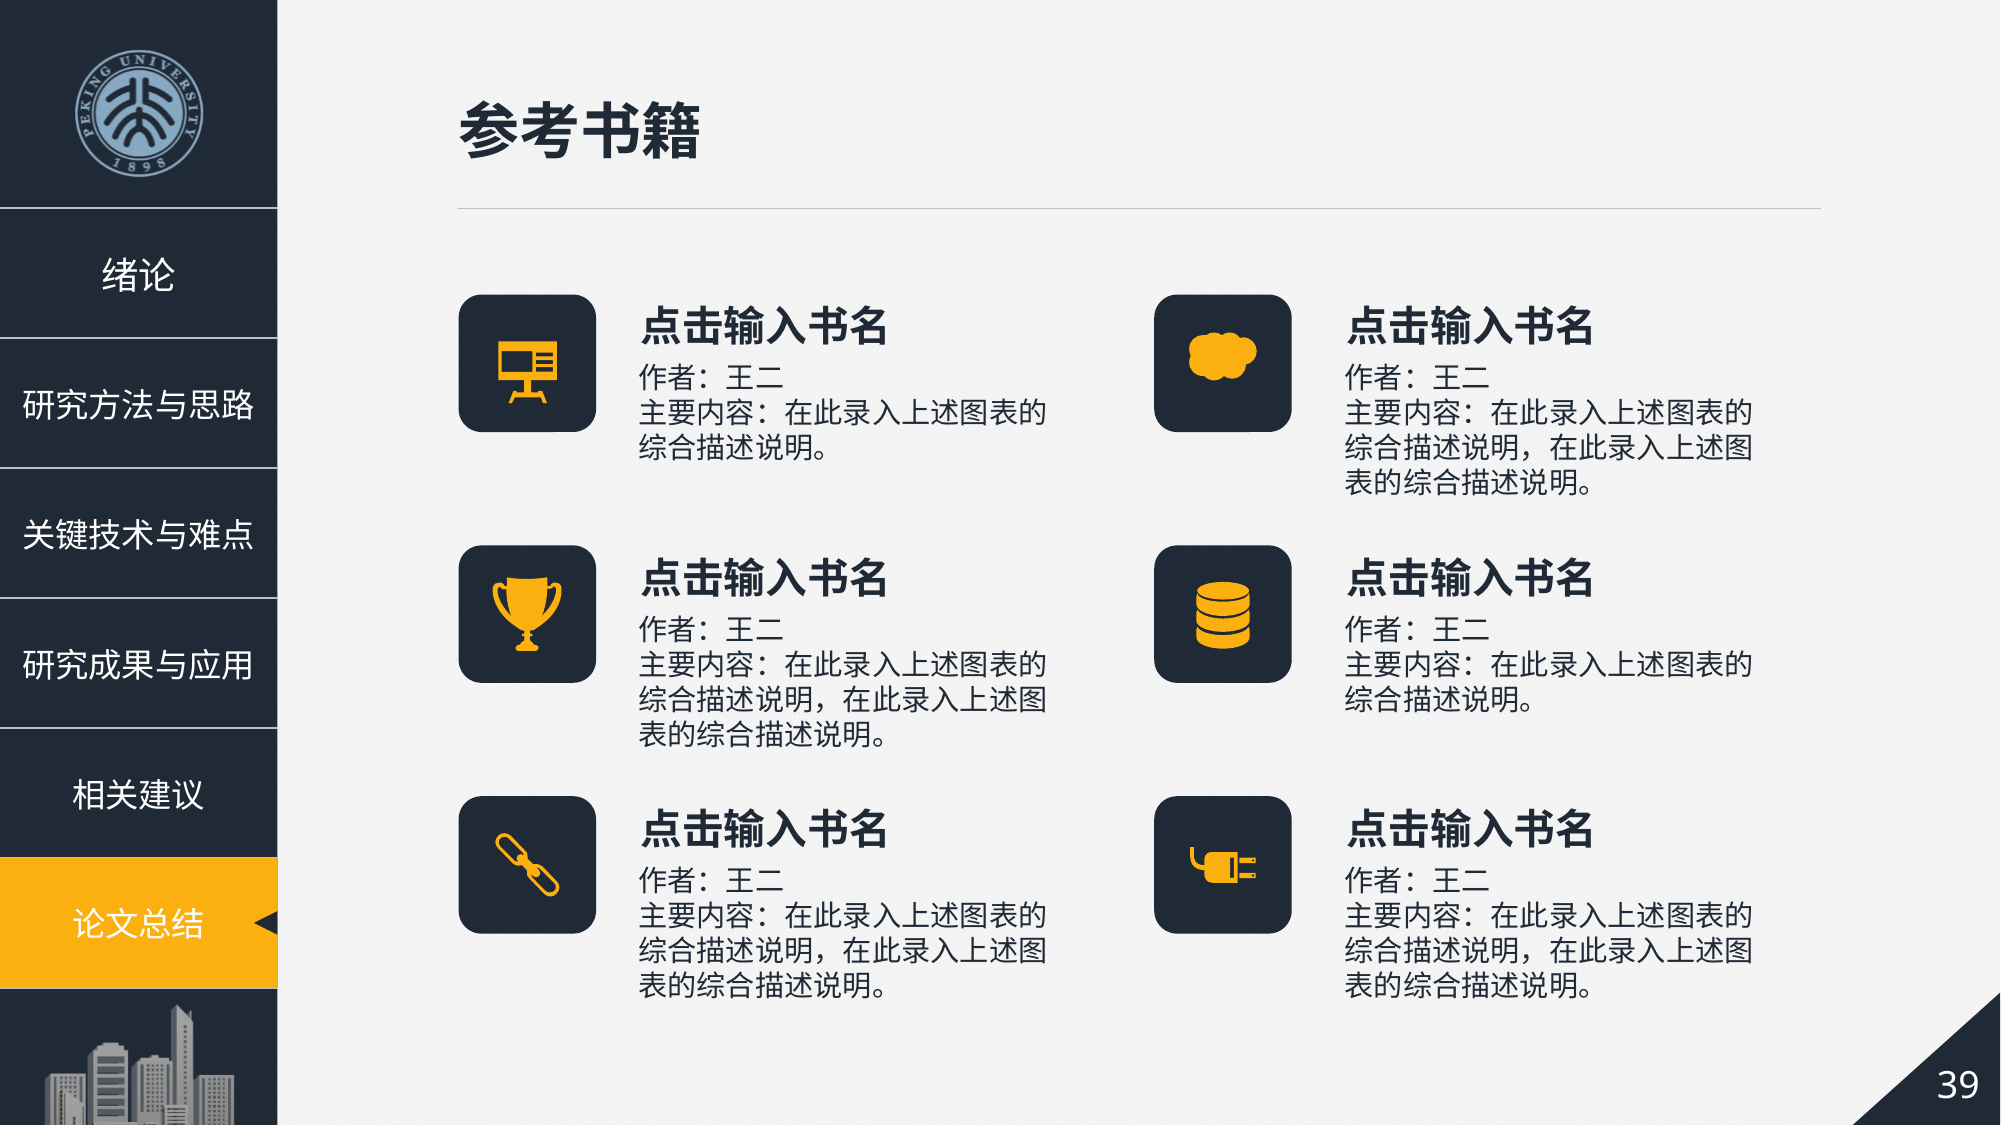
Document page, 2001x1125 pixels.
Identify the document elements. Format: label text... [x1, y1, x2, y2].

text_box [1154, 545, 1292, 683]
picture [16, 1004, 260, 1125]
text_box 点击输入书名 [625, 292, 906, 352]
text_box 点击输入书名 [1332, 543, 1613, 603]
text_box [458, 796, 597, 934]
text_box 参考书籍 [443, 84, 718, 173]
text_box 作者：王二 主要内容：在此录入上述图表的综合描述说明，在此录入上述图表的综合描述说明。 [1329, 352, 1776, 508]
text_box 点击输入书名 [625, 543, 906, 603]
text_box 点击输入书名 [625, 795, 906, 855]
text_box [458, 545, 597, 683]
text_box 作者：王二 主要内容：在此录入上述图表的综合描述说明，在此录入上述图表的综合描述说明。 [623, 603, 1070, 759]
text_box 点击输入书名 [1332, 292, 1613, 352]
text_box 作者：王二 主要内容：在此录入上述图表的综合描述说明，在此录入上述图表的综合描述说明。 [623, 855, 1070, 1010]
text_box 作者：王二 主要内容：在此录入上述图表的综合描述说明。 [623, 352, 1070, 473]
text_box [458, 294, 597, 433]
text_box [1154, 294, 1292, 433]
text_box 作者：王二 主要内容：在此录入上述图表的综合描述说明，在此录入上述图表的综合描述说明。 [1329, 855, 1776, 1010]
text_box 点击输入书名 [1332, 795, 1613, 855]
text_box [1154, 796, 1292, 934]
text_box 作者：王二 主要内容：在此录入上述图表的综合描述说明。 [1329, 603, 1776, 724]
